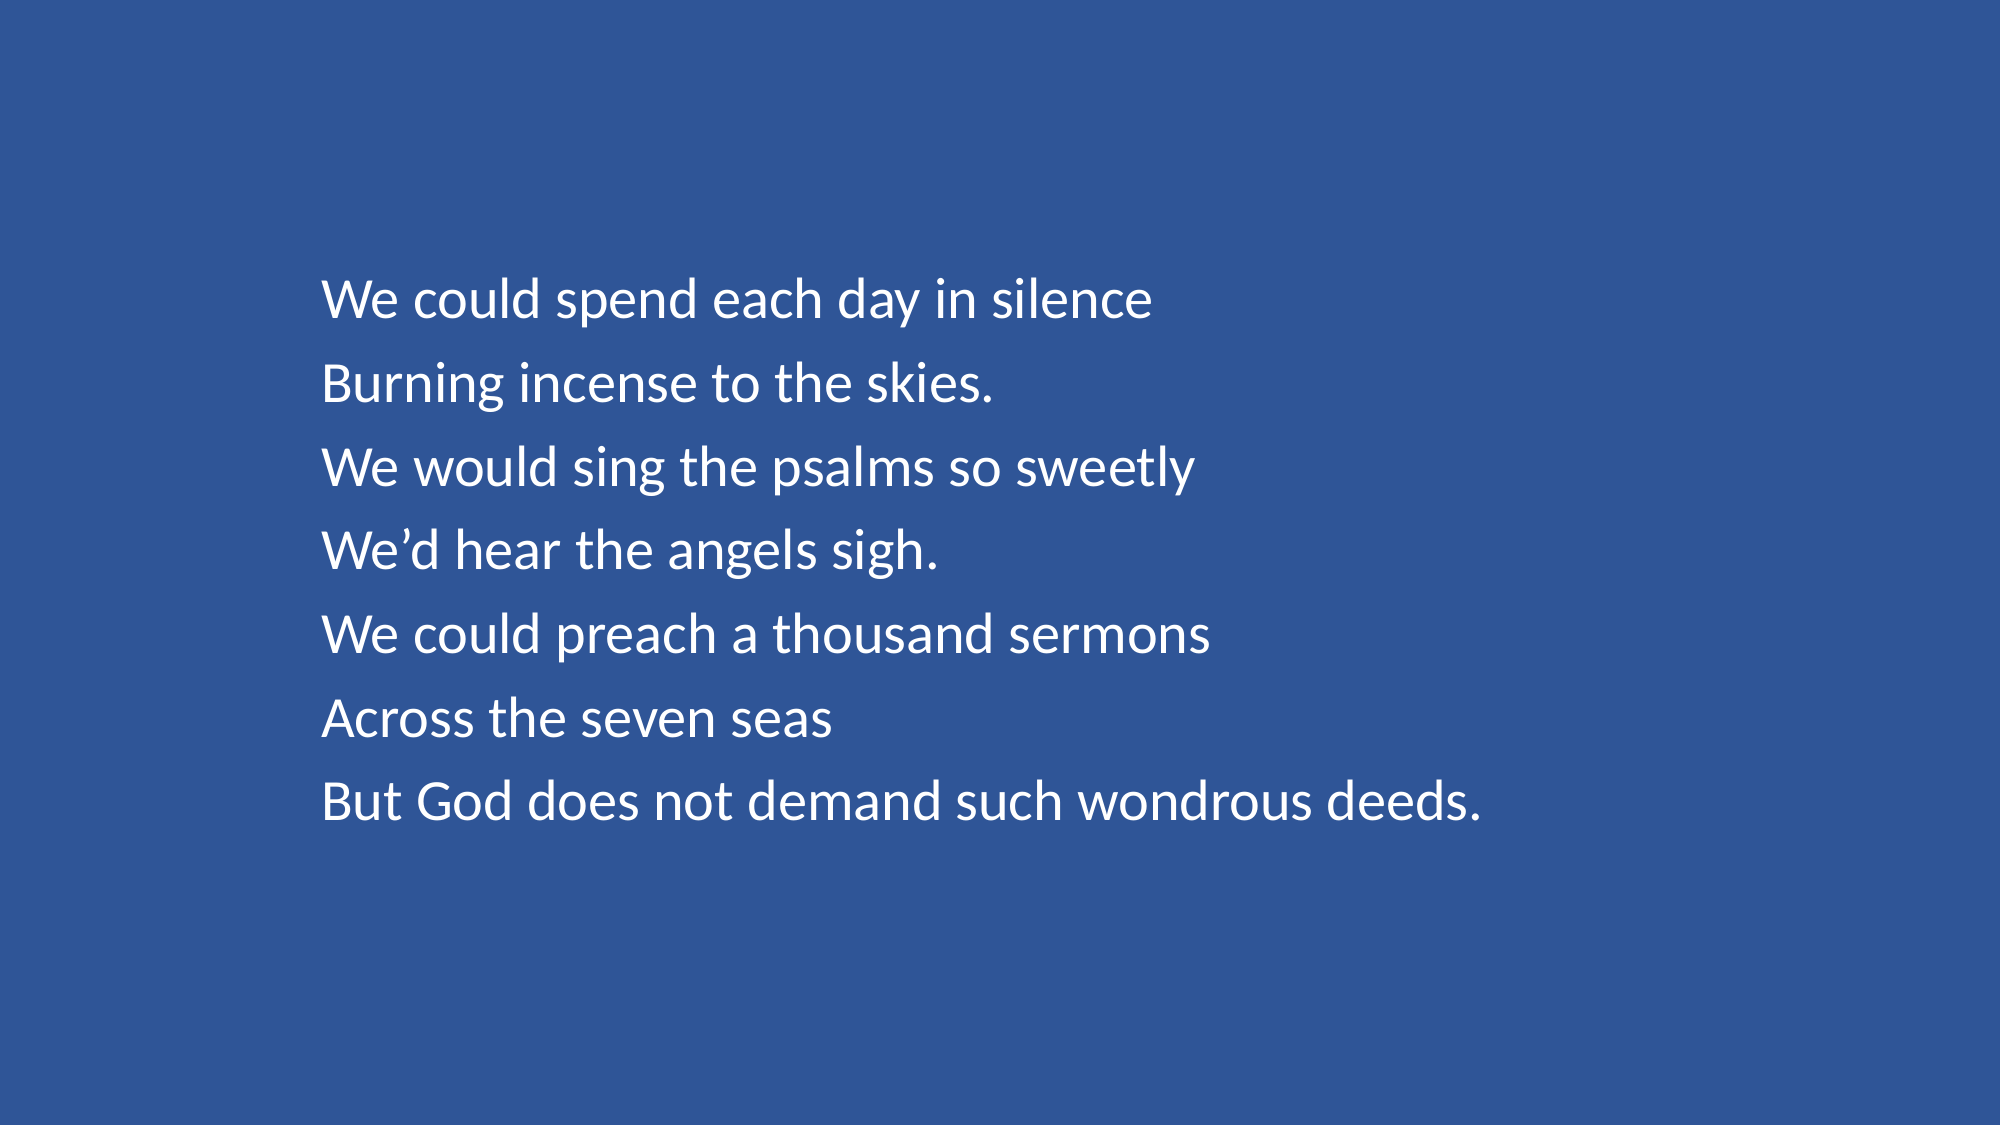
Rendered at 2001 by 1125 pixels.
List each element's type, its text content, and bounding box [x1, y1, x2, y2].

list We could spend each day in silence Burning incense to the skies. We would sing the psalms so sweetly We’d hear the angels sigh. We could preach a thousand sermons Across the seven seas But God does not demand such wondrous deeds. [306, 260, 1694, 864]
